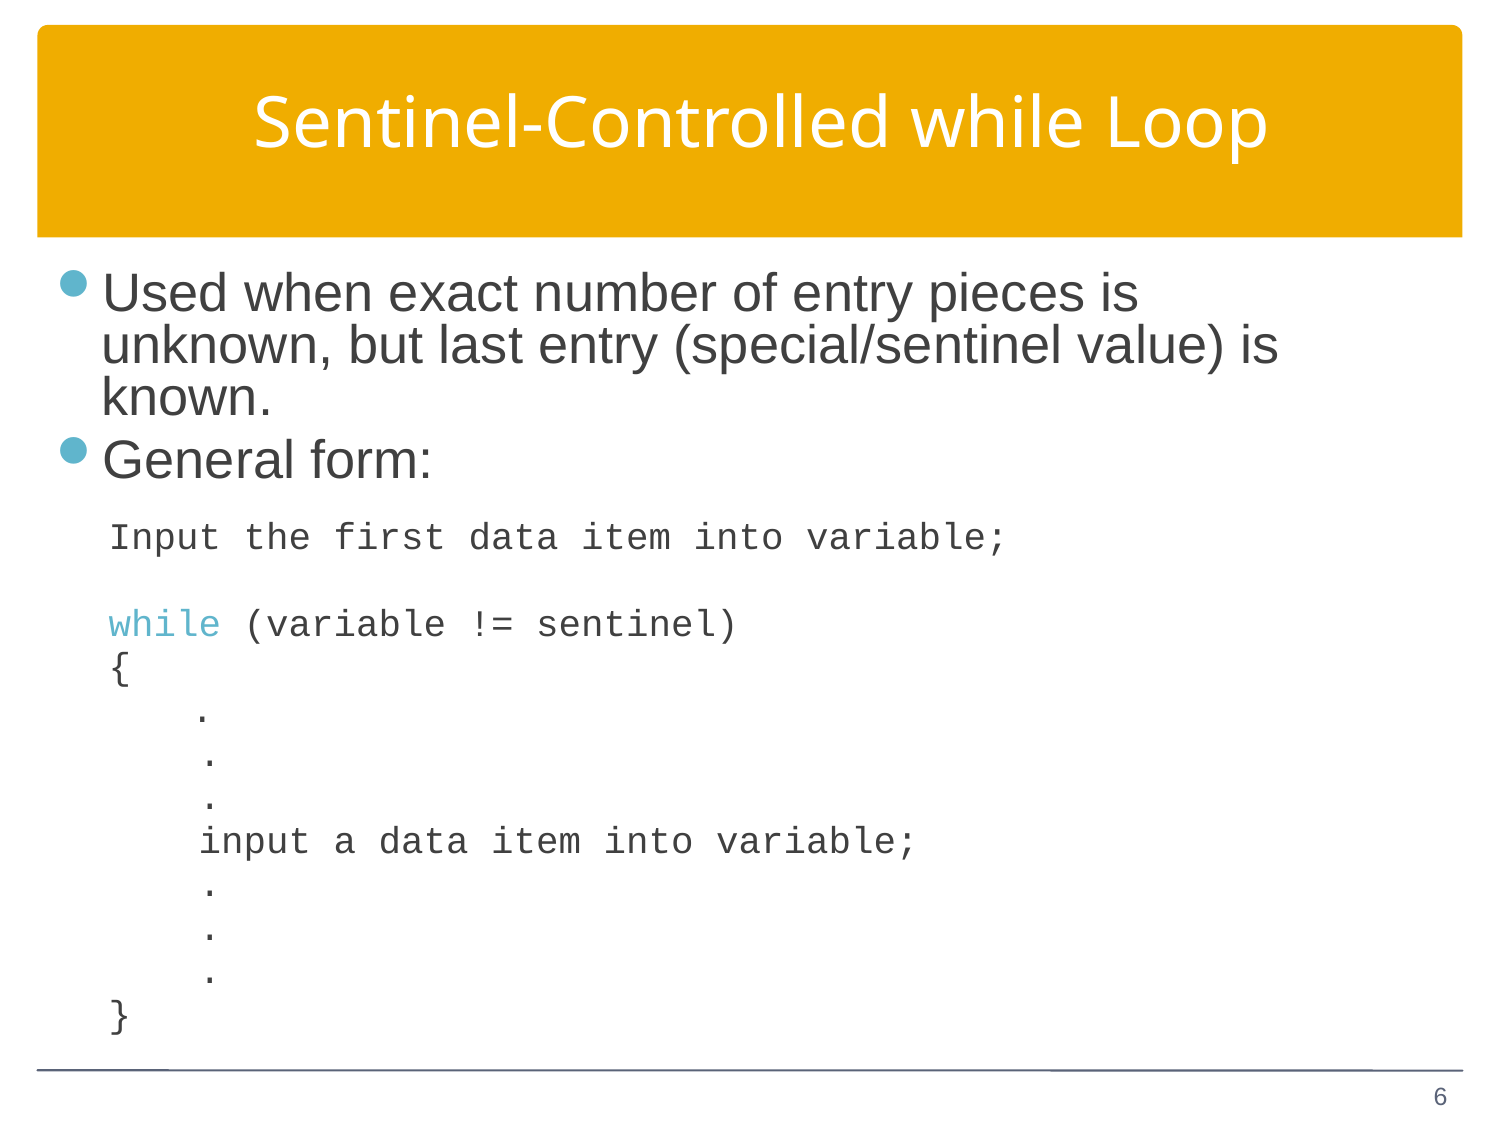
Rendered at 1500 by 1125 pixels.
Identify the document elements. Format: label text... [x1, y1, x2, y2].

slide_number 6 [1112, 1069, 1463, 1123]
title Sentinel-Controlled while Loop [124, 24, 1401, 213]
list Used when exact number of entry pieces is unknown, but last entry (special/sentinel value) is known. General form: Input the first data item into variable; while (variable != sentinel) { . . . input a data item into variable; . . . } [41, 262, 1392, 1125]
